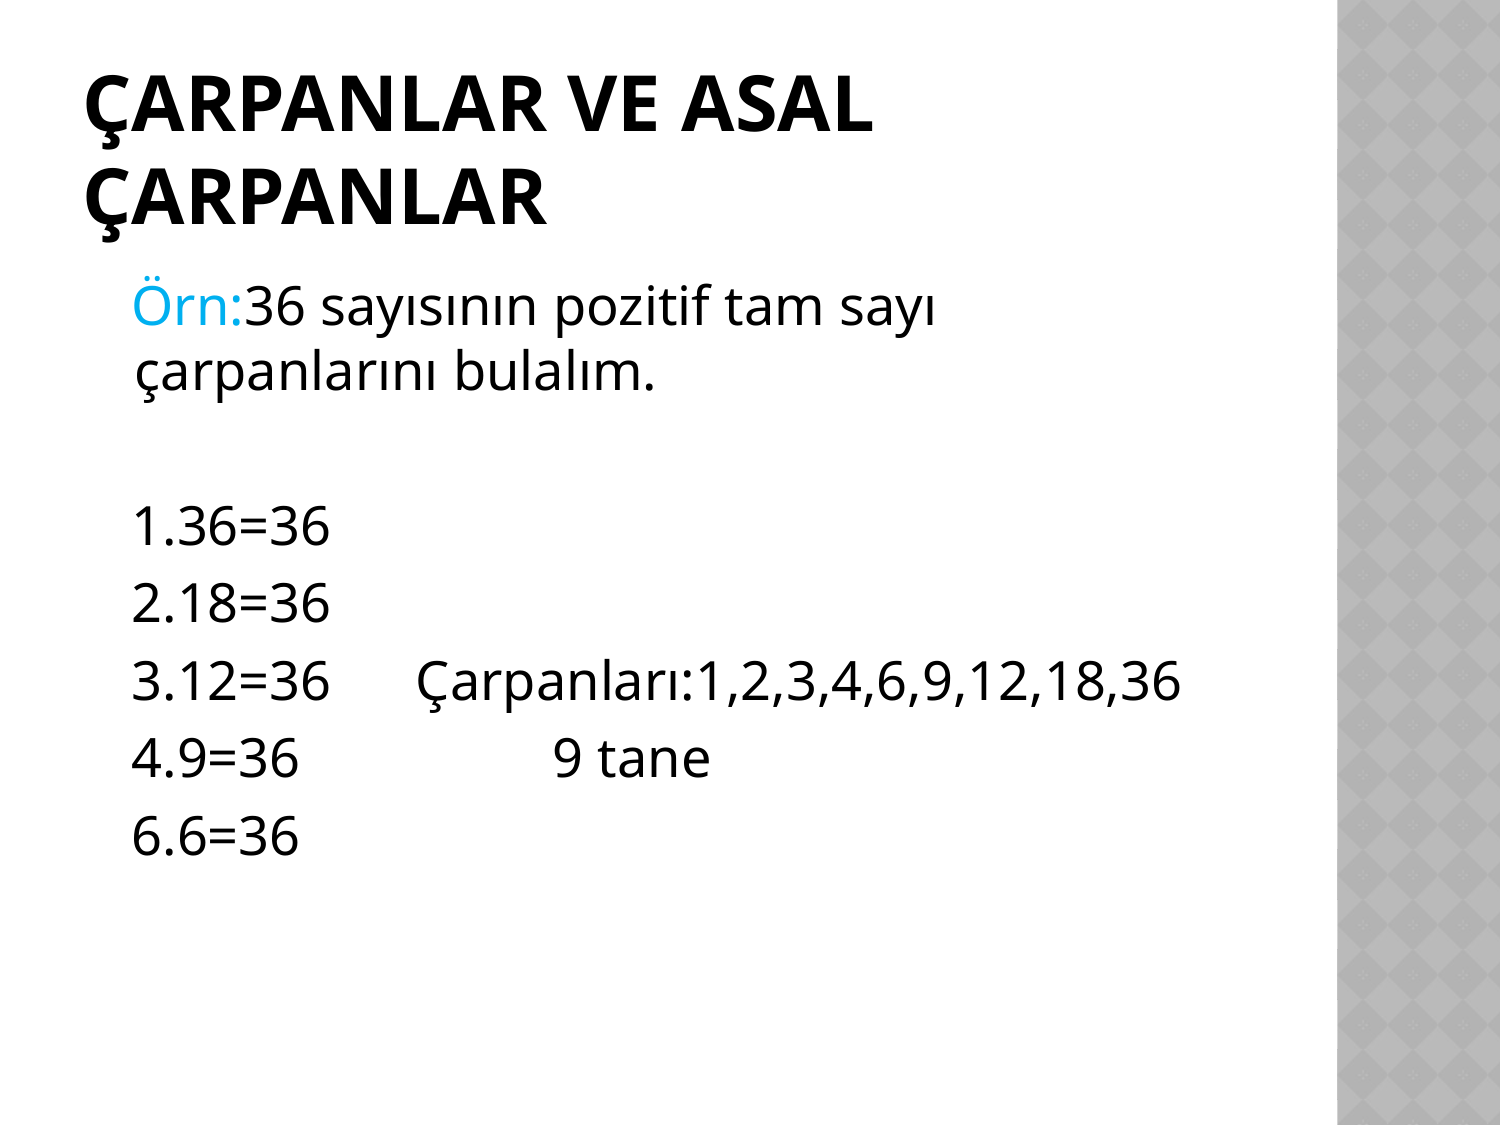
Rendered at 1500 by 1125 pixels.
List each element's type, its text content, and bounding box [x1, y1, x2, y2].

title Çarpanlar ve asal çarpanlar [75, 52, 1263, 240]
list Örn:36 sayısının pozitif tam sayı çarpanlarını bulalım. 1.36=36 2.18=36 3.12=36 Çarpanları:1,2,3,4,6,9,12,18,36 4.9=36 9 tane 6.6=36 [75, 264, 1263, 1059]
